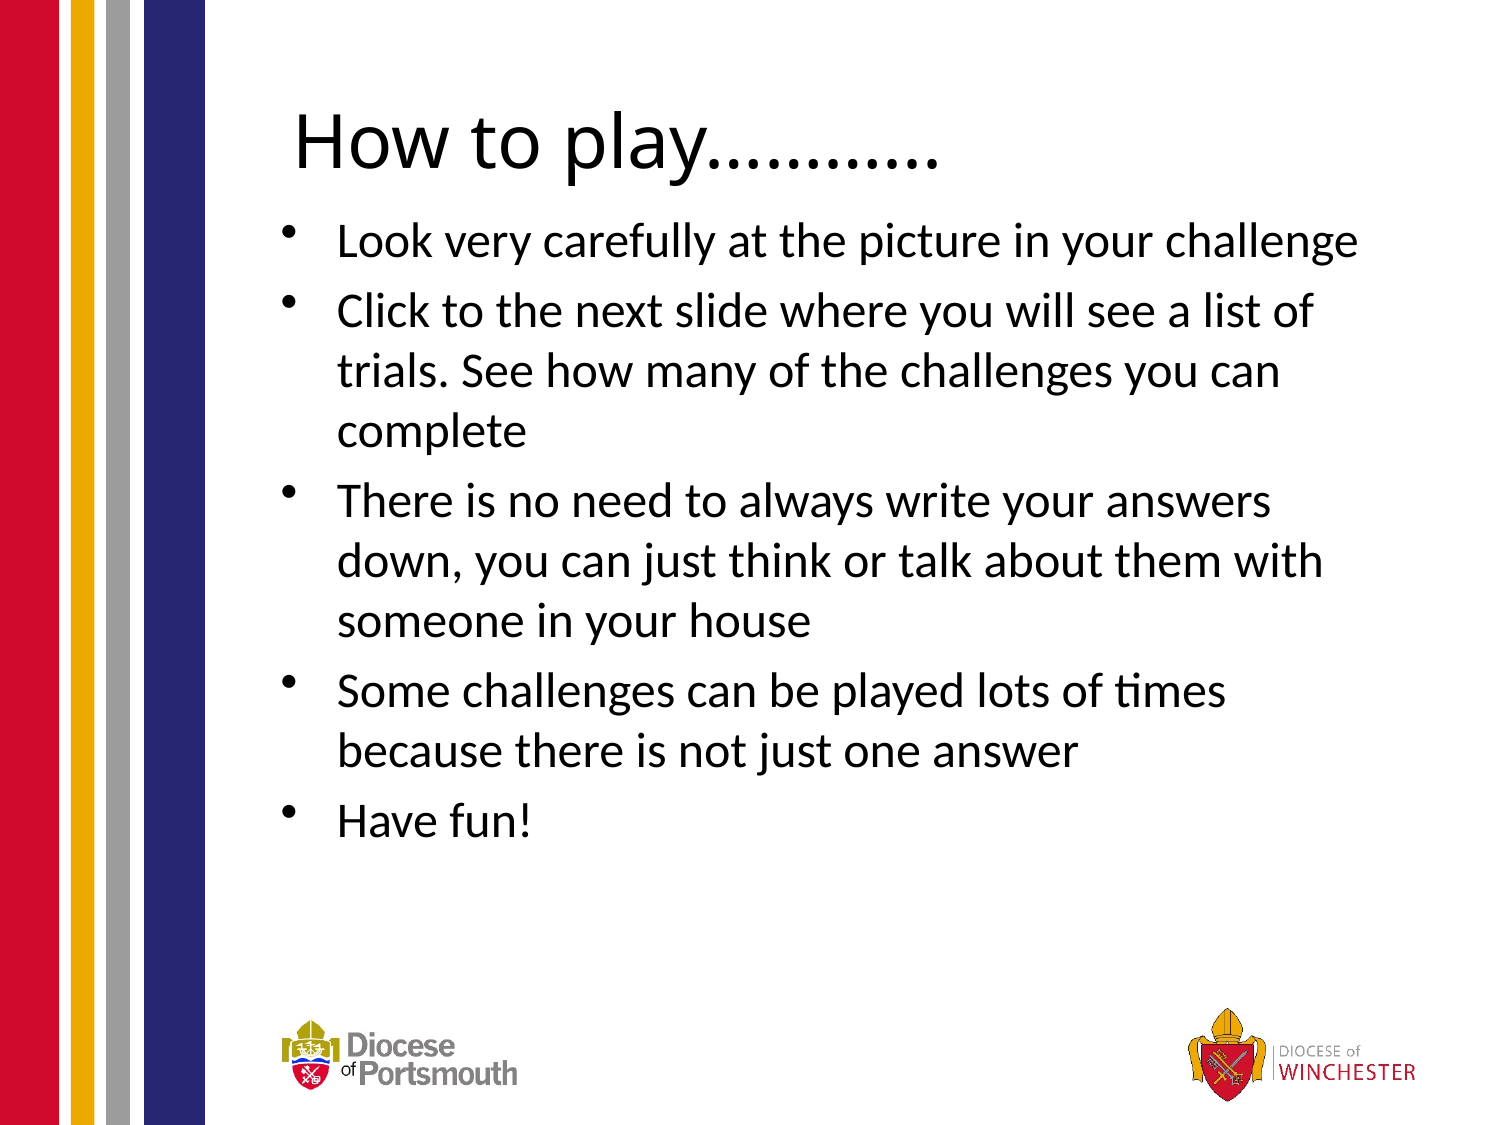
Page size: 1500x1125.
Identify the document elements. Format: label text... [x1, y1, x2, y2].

list Look very carefully at the picture in your challenge Click to the next slide where you will see a list of trials. See how many of the challenges you can complete There is no need to always write your answers down, you can just think or talk about them with someone in your house Some challenges can be played lots of times because there is not just one answer Have fun! [265, 199, 1414, 926]
picture [277, 1017, 521, 1092]
picture [1175, 1003, 1424, 1106]
title How to play………... [277, 45, 1425, 233]
